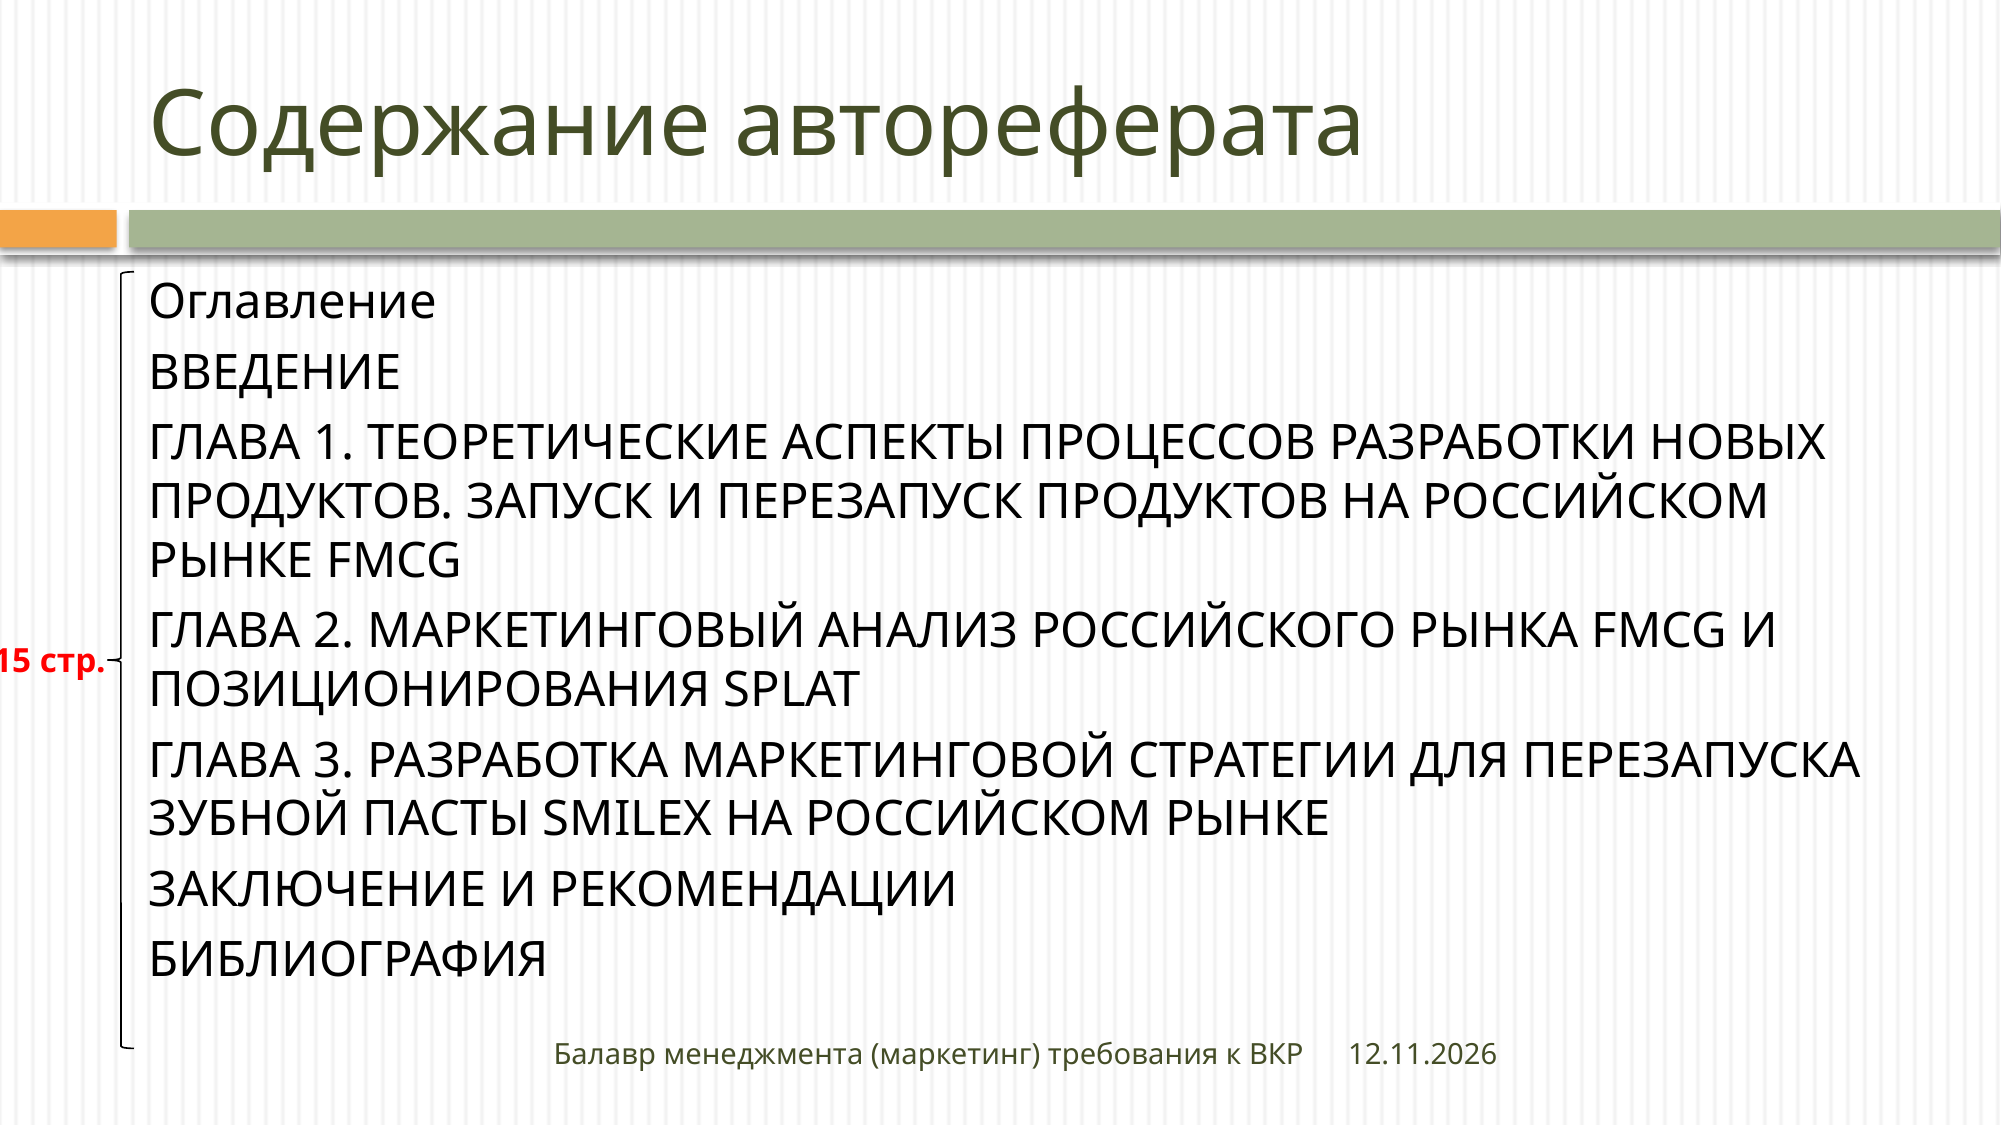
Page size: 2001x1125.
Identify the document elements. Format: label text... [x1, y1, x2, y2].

list Оглавление ВВЕДЕНИЕ ГЛАВА 1. ТЕОРЕТИЧЕСКИЕ АСПЕКТЫ ПРОЦЕССОВ РАЗРАБОТКИ НОВЫХ ПРОДУКТОВ. ЗАПУСК И ПЕРЕЗАПУСК ПРОДУКТОВ НА РОССИЙСКОМ РЫНКЕ FMCG ГЛАВА 2. МАРКЕТИНГОВЫЙ АНАЛИЗ РОССИЙСКОГО РЫНКА FMCG И ПОЗИЦИОНИРОВАНИЯ SPLAT ГЛАВА 3. РАЗРАБОТКА МАРКЕТИНГОВОЙ СТРАТЕГИИ ДЛЯ ПЕРЕЗАПУСКА ЗУБНОЙ ПАСТЫ SMILEX НА РОССИЙСКОМ РЫНКЕ ЗАКЛЮЧЕНИЕ И РЕКОМЕНДАЦИИ БИБЛИОГРАФИЯ [133, 262, 1918, 1000]
title Содержание автореферата [133, 37, 1918, 200]
text_box 15 стр. [0, 632, 130, 687]
text_box [120, 270, 135, 1050]
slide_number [1333, 1025, 1917, 1085]
footer Балавр менеджмента (маркетинг) требования к ВКР [133, 1024, 1319, 1085]
